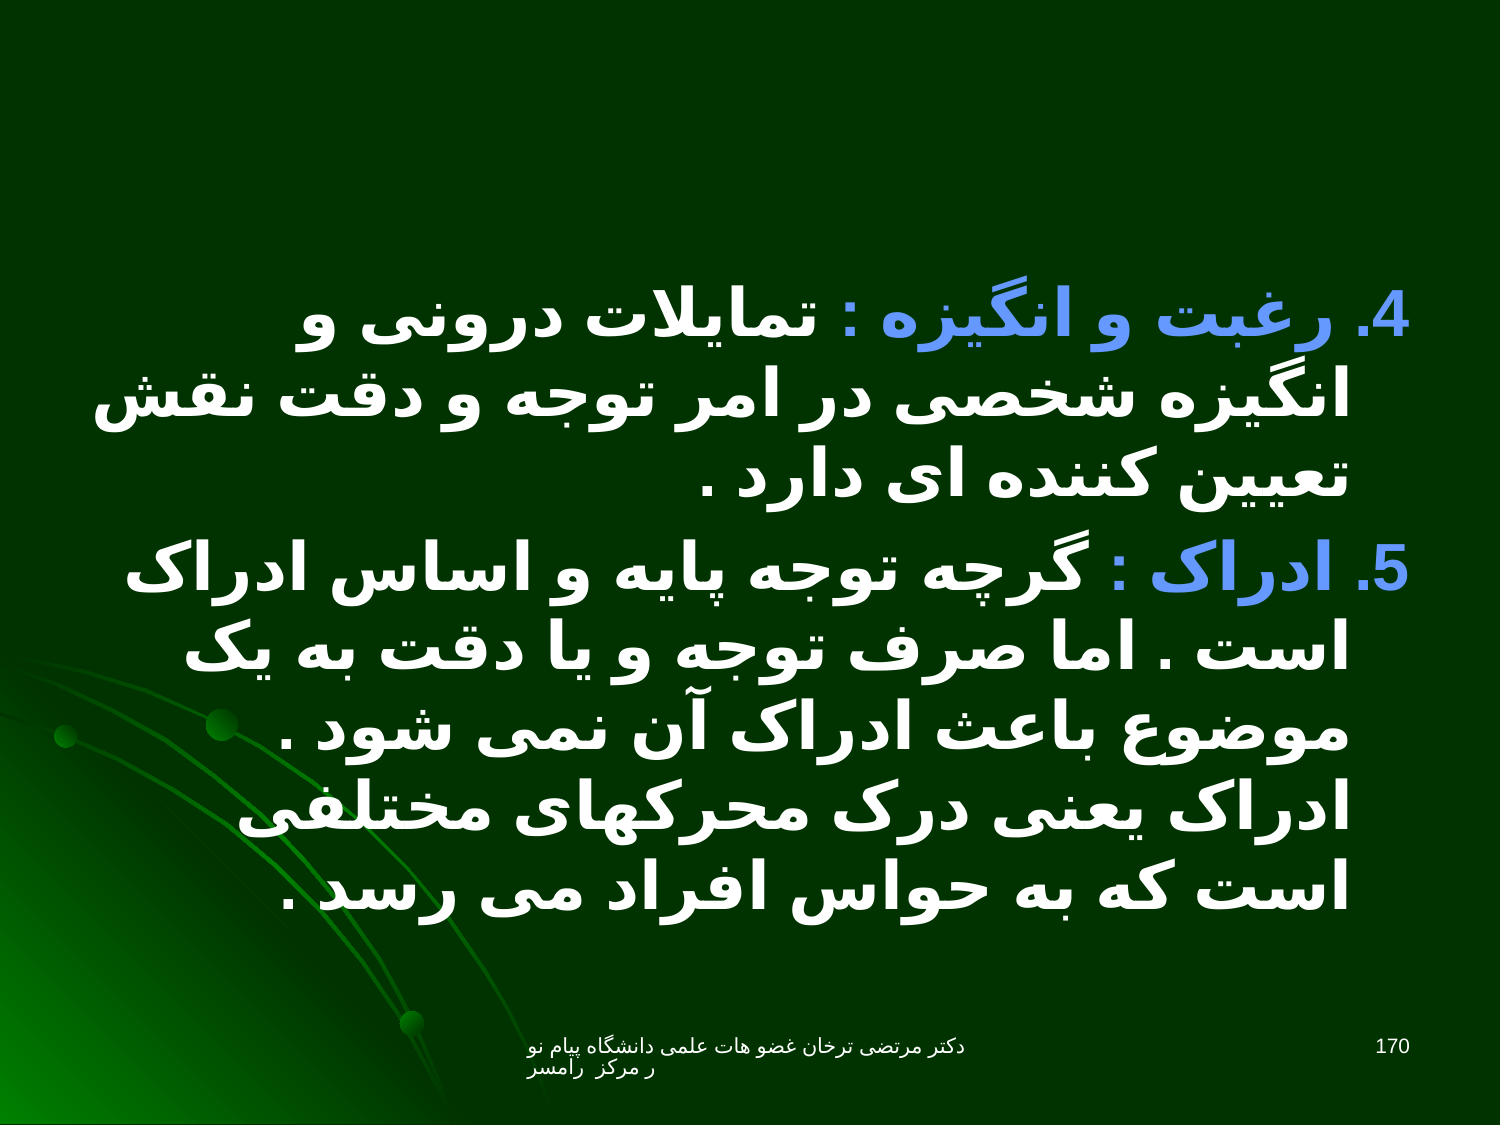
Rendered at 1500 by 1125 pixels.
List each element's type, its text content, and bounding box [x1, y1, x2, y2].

footer دکتر مرتضی ترخان غضو هات علمی دانشگاه پیام نور مرکز رامسر [512, 1024, 988, 1101]
list 4. رغبت و انگیزه : تمایلات درونی و انگیزه شخصی در امر توجه و دقت نقش تعیین کننده ای دارد . 5. ادراک : گرچه توجه پایه و اساس ادراک است . اما صرف توجه و یا دقت به یک موضوع باعث ادراک آن نمی شود . ادراک یعنی درک محرکهای مختلفی است که به حواس افراد می رسد . [74, 262, 1426, 1006]
slide_number 170 [1074, 1024, 1426, 1101]
